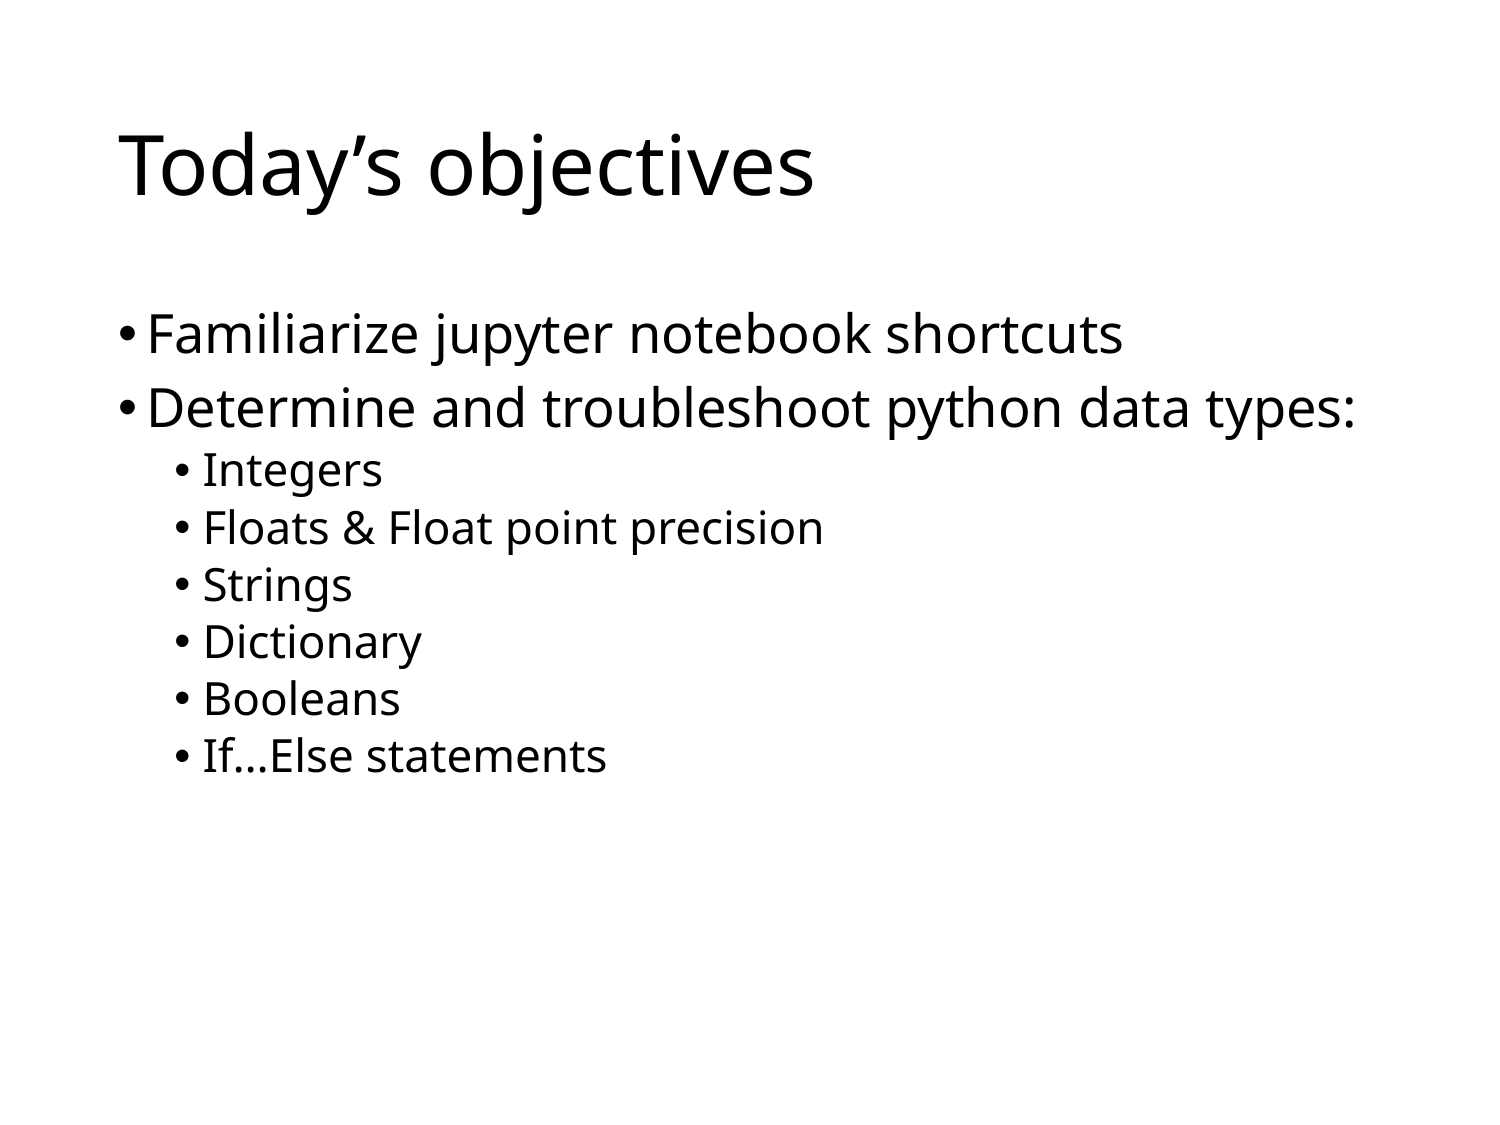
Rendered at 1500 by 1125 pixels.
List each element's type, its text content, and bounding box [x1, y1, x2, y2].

list Familiarize jupyter notebook shortcuts Determine and troubleshoot python data types: Integers Floats & Float point precision Strings Dictionary Booleans If…Else statements [103, 299, 1397, 1014]
title Today’s objectives [103, 59, 1397, 278]
